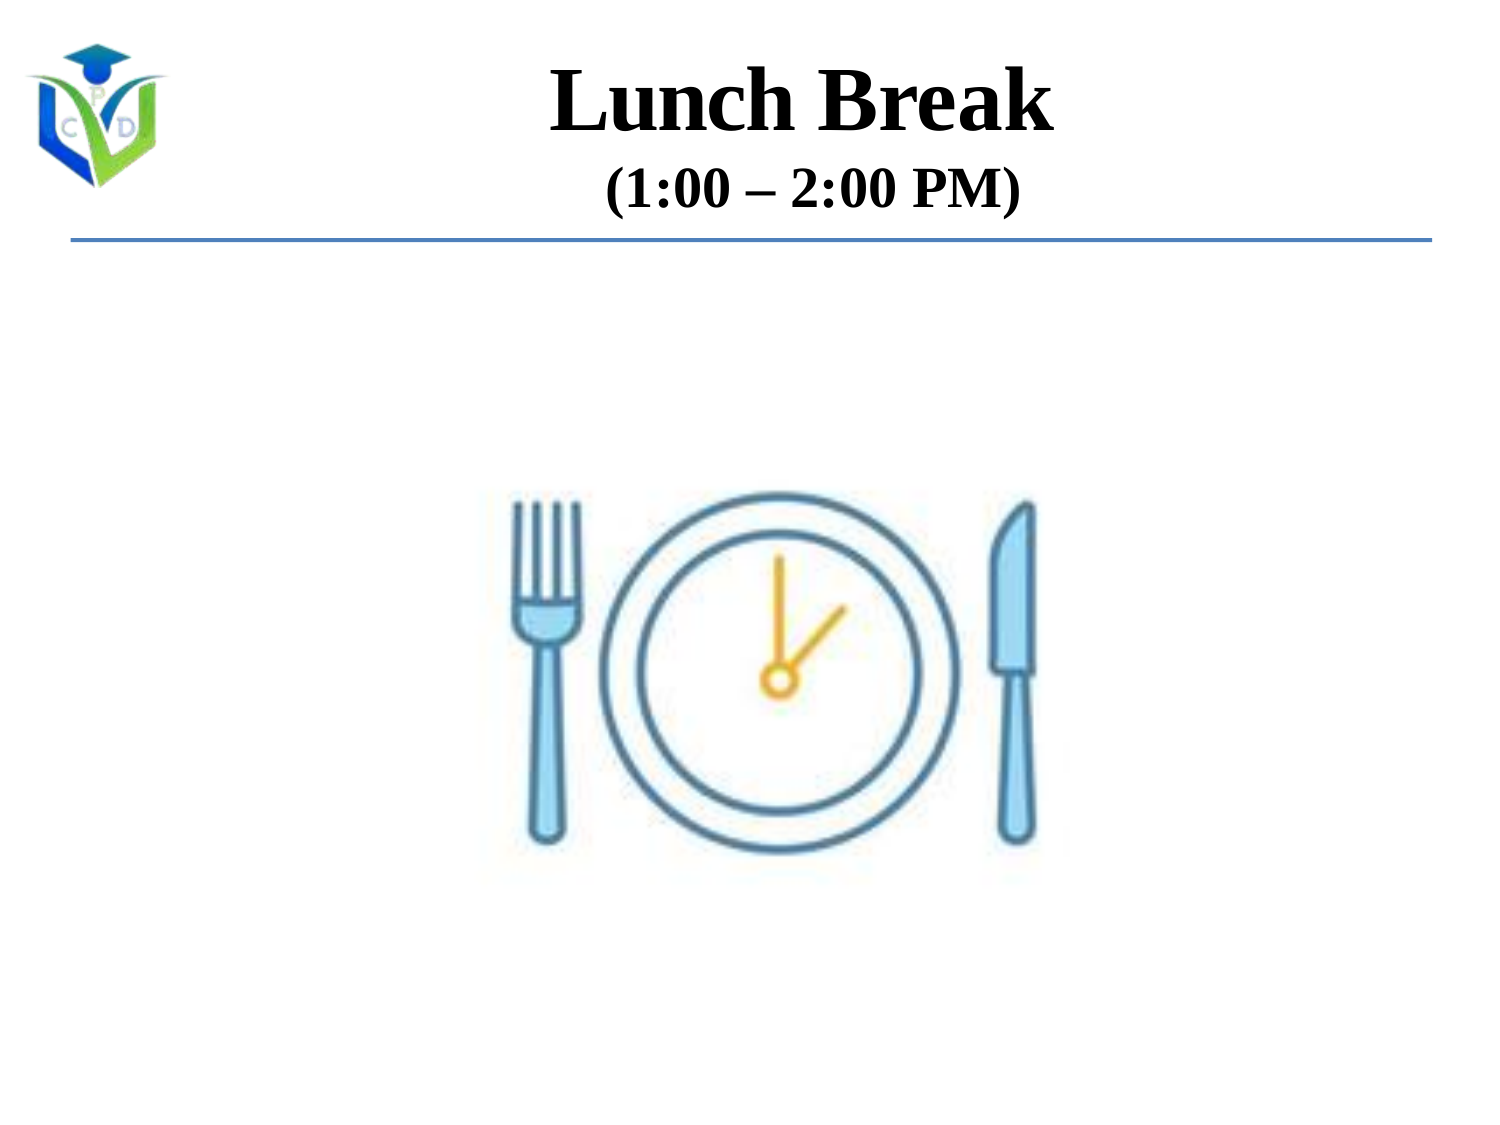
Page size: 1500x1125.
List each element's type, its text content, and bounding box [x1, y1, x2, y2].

title Lunch Break (1:00 – 2:00 PM) [162, 32, 1463, 223]
picture [24, 42, 171, 188]
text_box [69, 239, 1433, 248]
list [424, 324, 1126, 1026]
